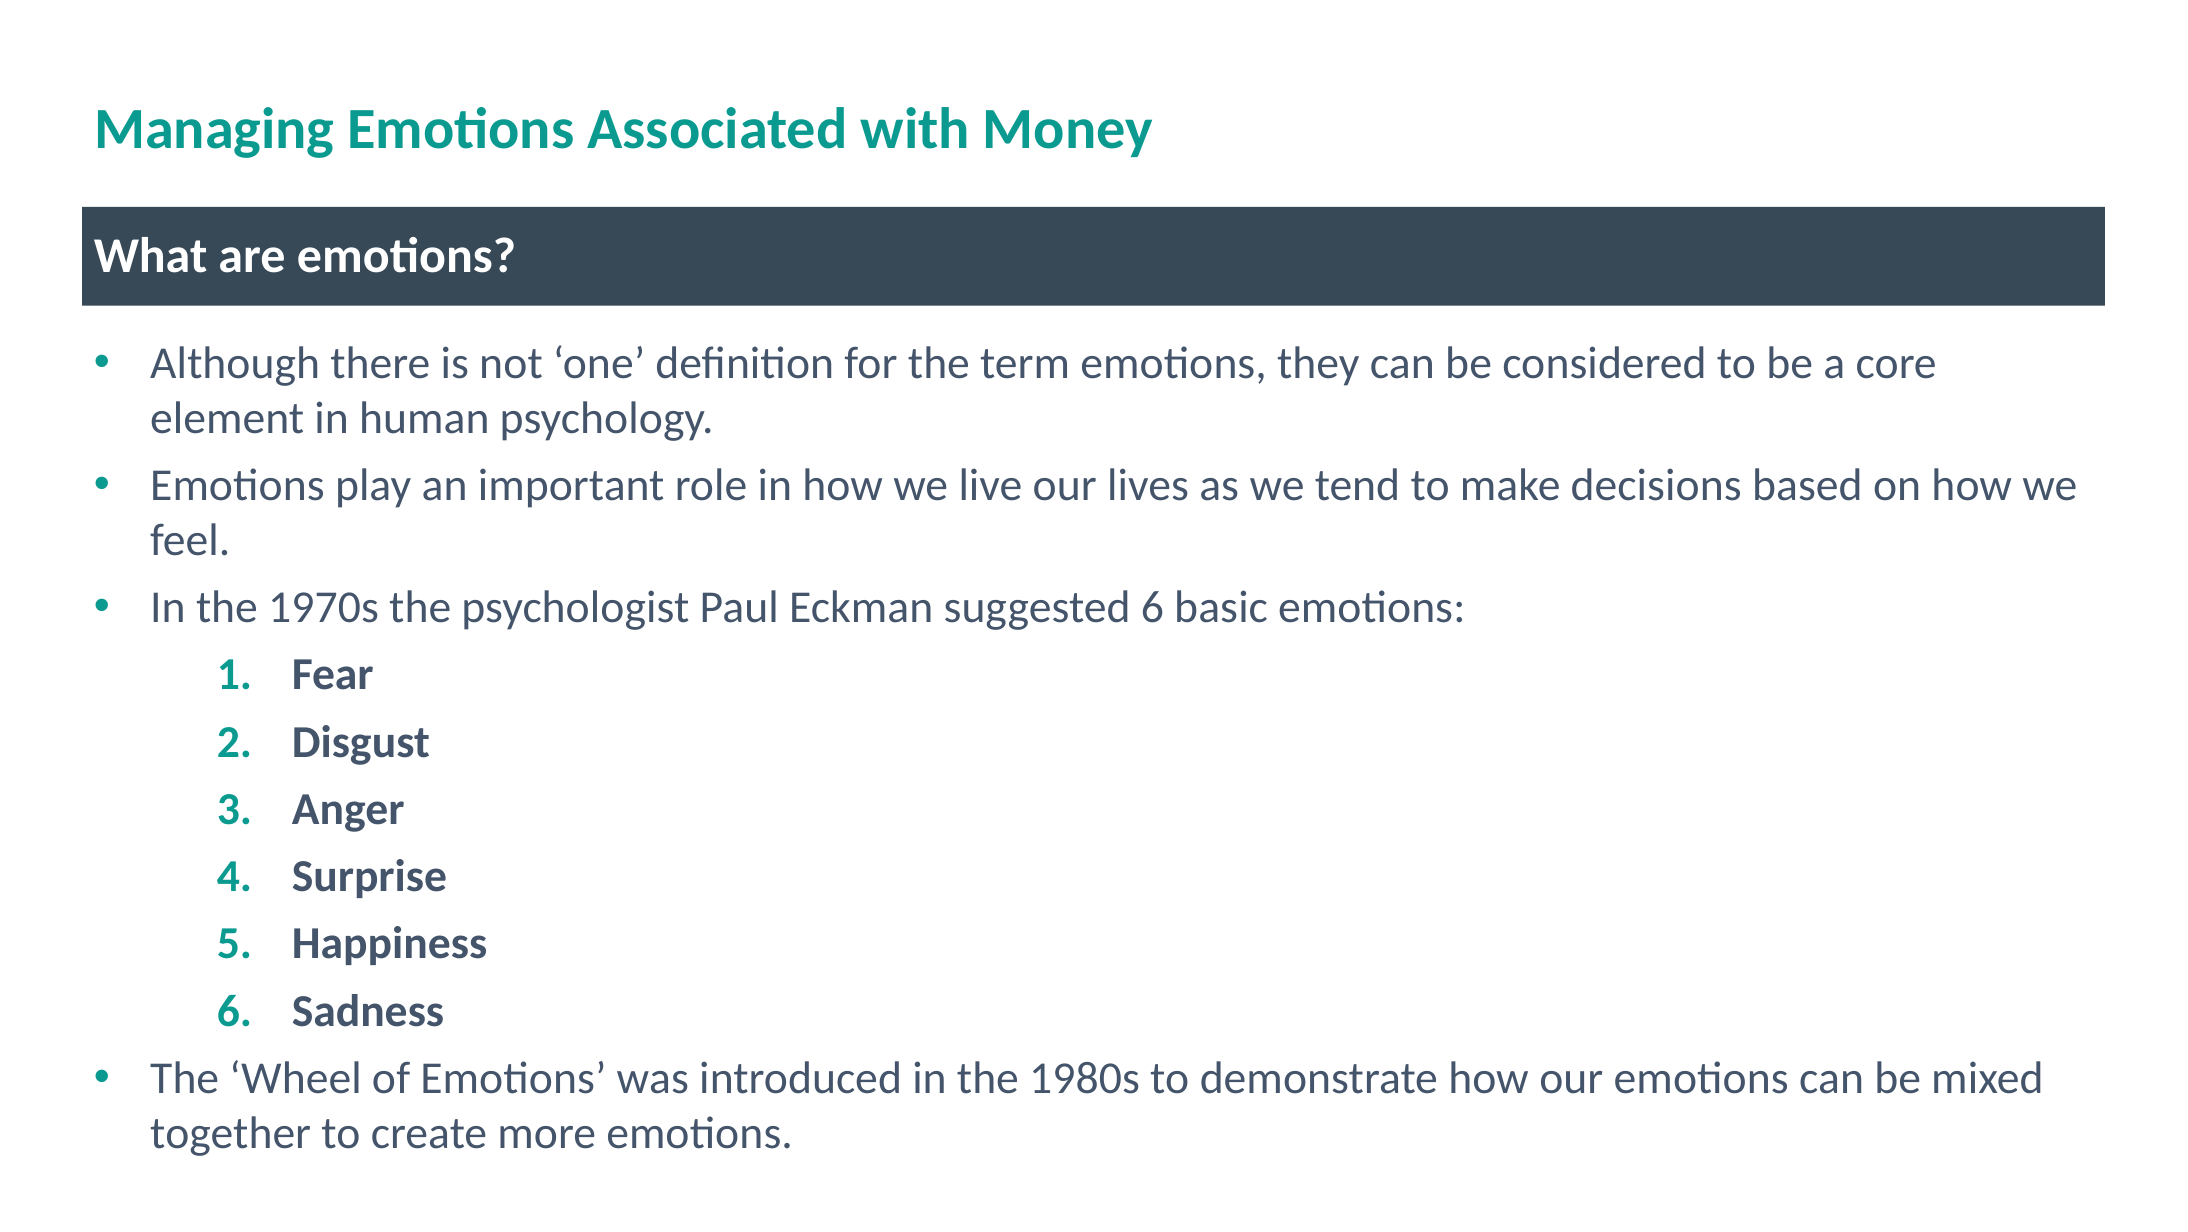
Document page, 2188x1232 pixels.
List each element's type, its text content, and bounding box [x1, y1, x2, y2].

list What are emotions? [82, 206, 2105, 306]
list Although there is not ‘one’ definition for the term emotions, they can be considered to be a core element in human psychology. Emotions play an important role in how we live our lives as we tend to make decisions based on how we feel. In the 1970s the psychologist Paul Eckman suggested 6 basic emotions: Fear Disgust Anger Surprise Happiness Sadness The ‘Wheel of Emotions’ was introduced in the 1980s to demonstrate how our emotions can be mixed together to create more emotions. [82, 325, 2105, 1167]
title Managing Emotions Associated with Money [82, 70, 2106, 189]
